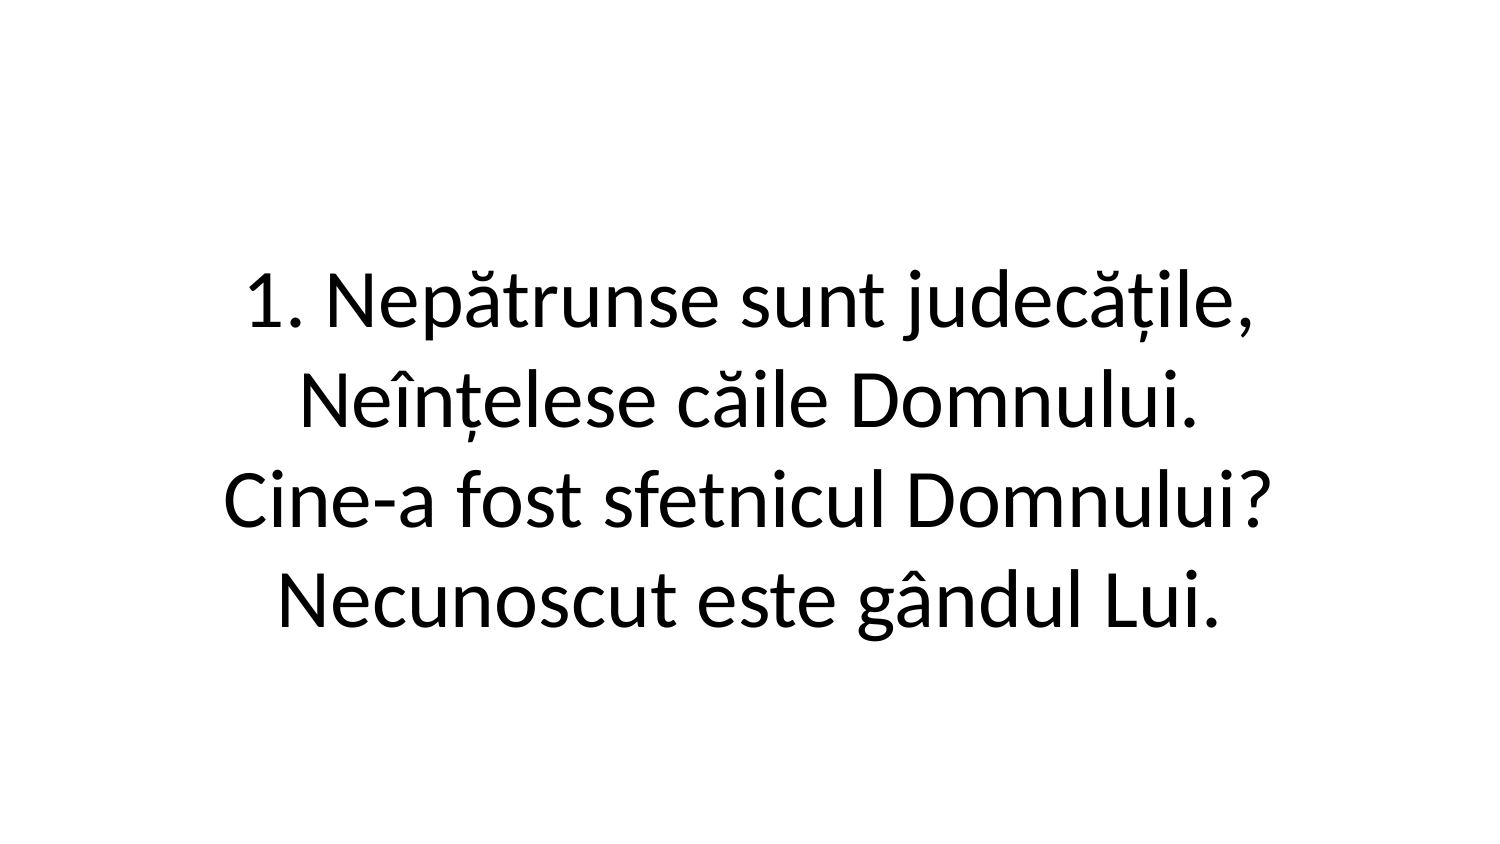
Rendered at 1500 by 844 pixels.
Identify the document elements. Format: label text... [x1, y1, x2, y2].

text_box 1. Nepătrunse sunt judecățile, Neînțelese căile Domnului. Cine-a fost sfetnicul Domnului? Necunoscut este gândul Lui. [208, 192, 1291, 652]
